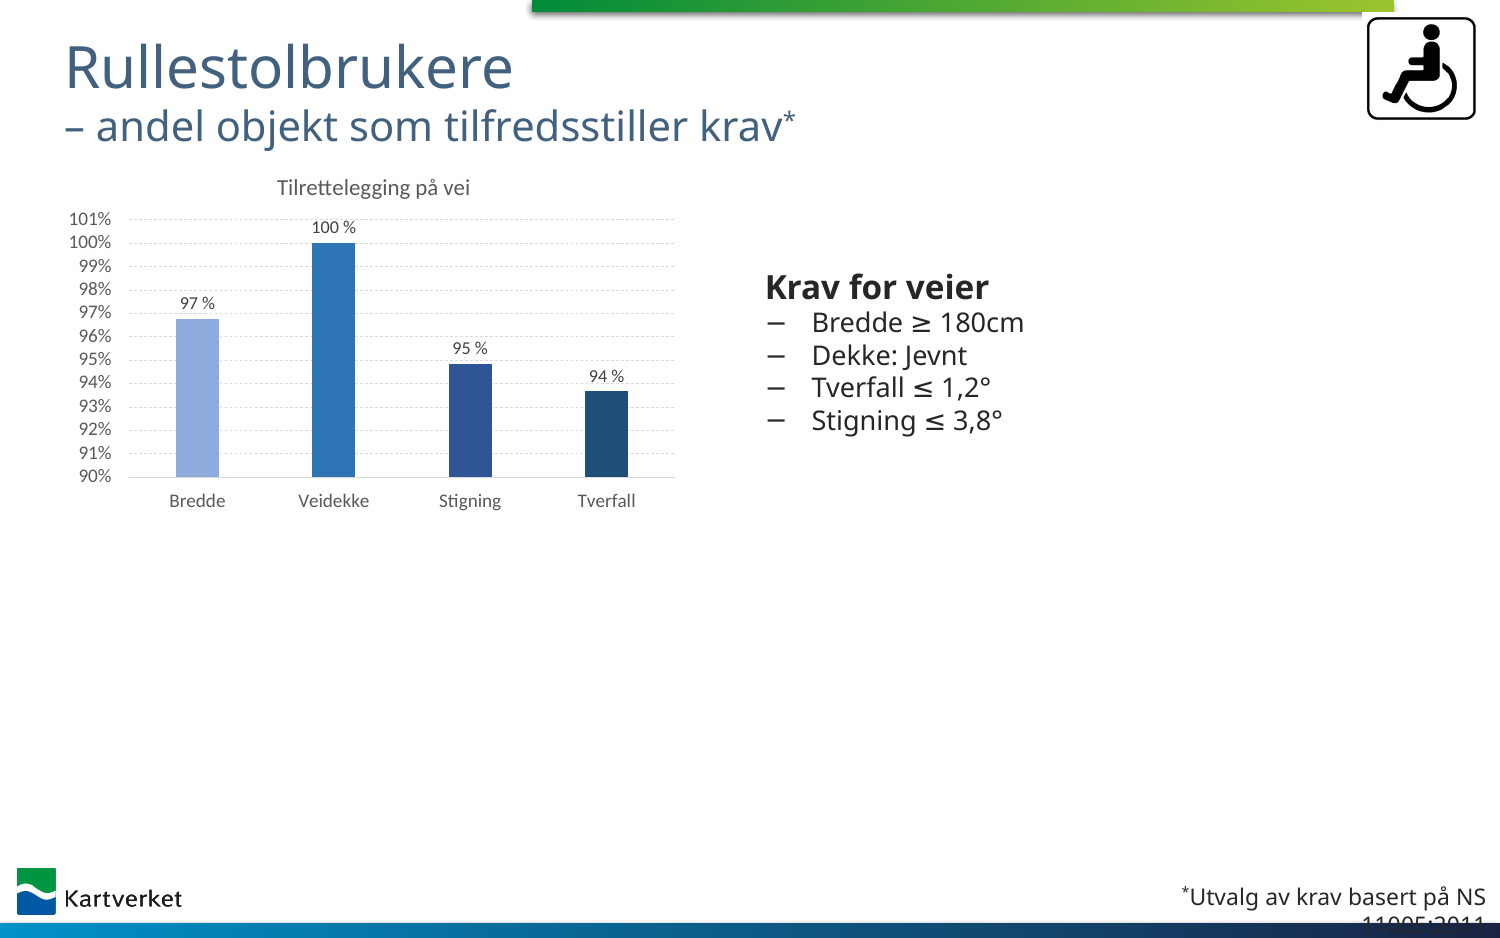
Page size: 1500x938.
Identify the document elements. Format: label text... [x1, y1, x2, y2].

text_box *Utvalg av krav basert på NS 11005:2011 [1068, 873, 1500, 938]
picture [62, 166, 686, 519]
text_box Krav for veier Bredde ≥ 180cm Dekke: Jevnt Tverfall ≤ 1,2° Stigning ≤ 3,8° [750, 258, 1234, 444]
text_box Rullestolbrukere – andel objekt som tilfredsstiller krav* [49, 25, 1431, 158]
picture [1362, 12, 1481, 126]
